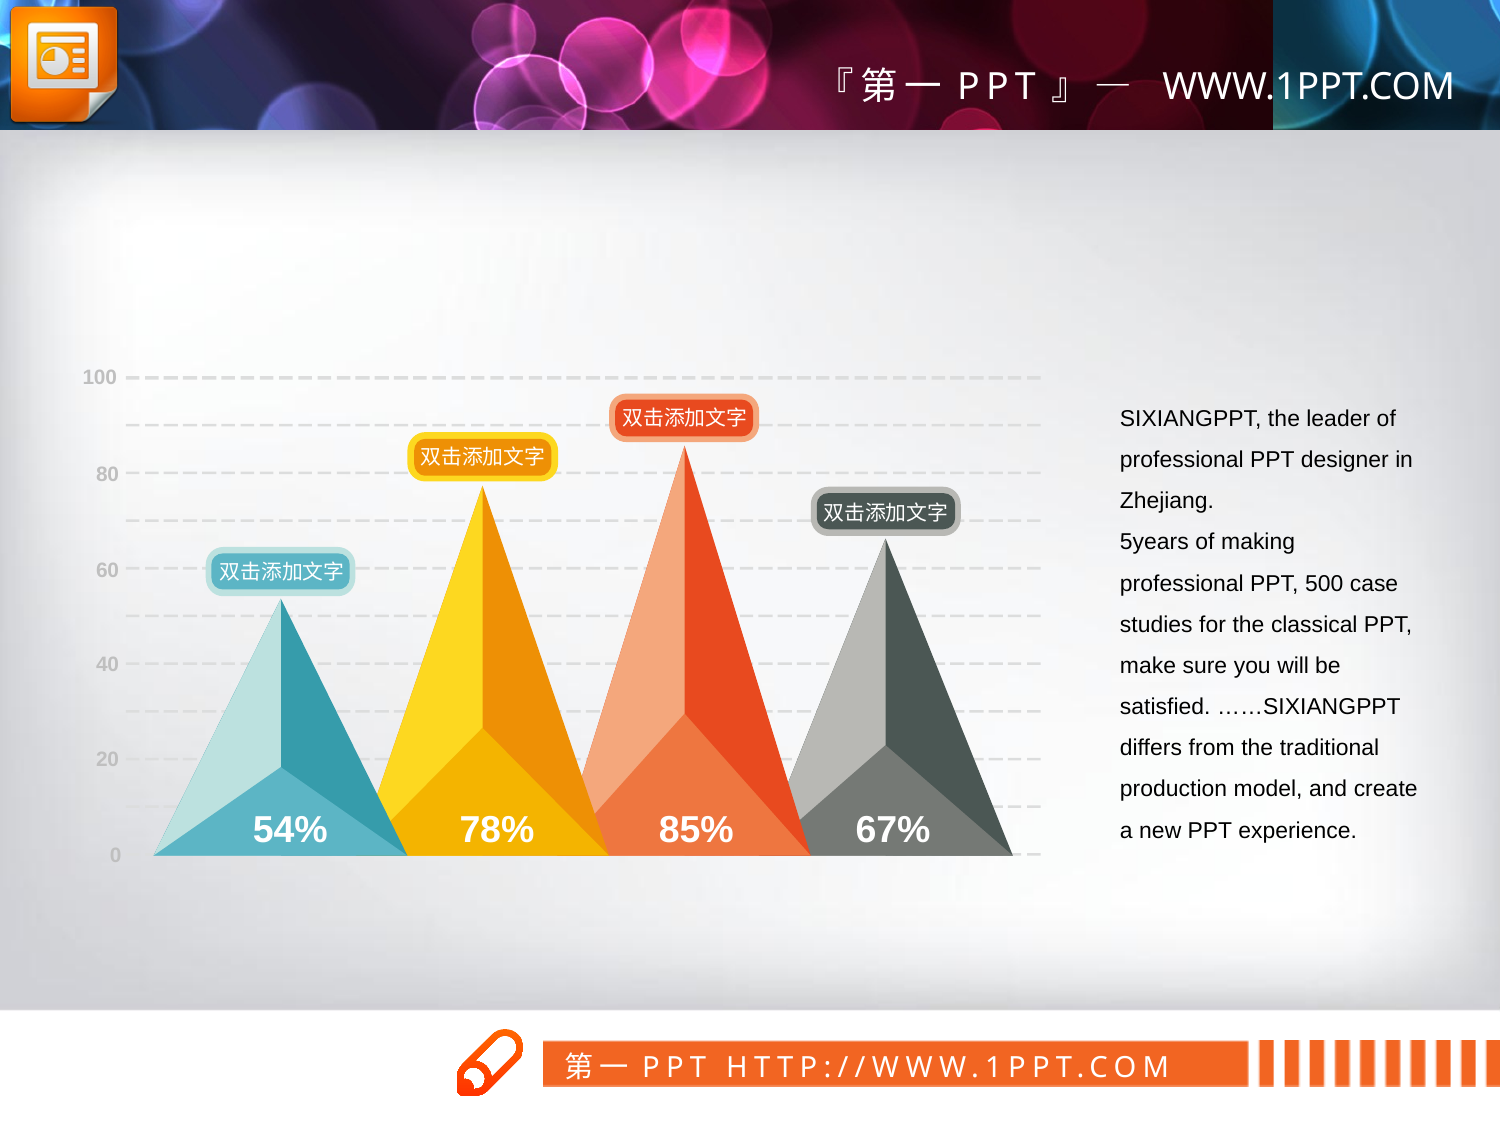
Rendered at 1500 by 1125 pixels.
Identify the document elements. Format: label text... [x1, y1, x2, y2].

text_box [67, 356, 1041, 875]
text_box SIXIANGPPT, the leader of professional PPT designer in Zhejiang. 5years of making professional PPT, 500 case studies for the classical PPT, make sure you will be satisfied. ……SIXIANGPPT differs from the traditional production model, and create a new PPT experience. [1105, 382, 1435, 851]
picture [543, 1040, 1500, 1087]
picture [0, 0, 1500, 1012]
